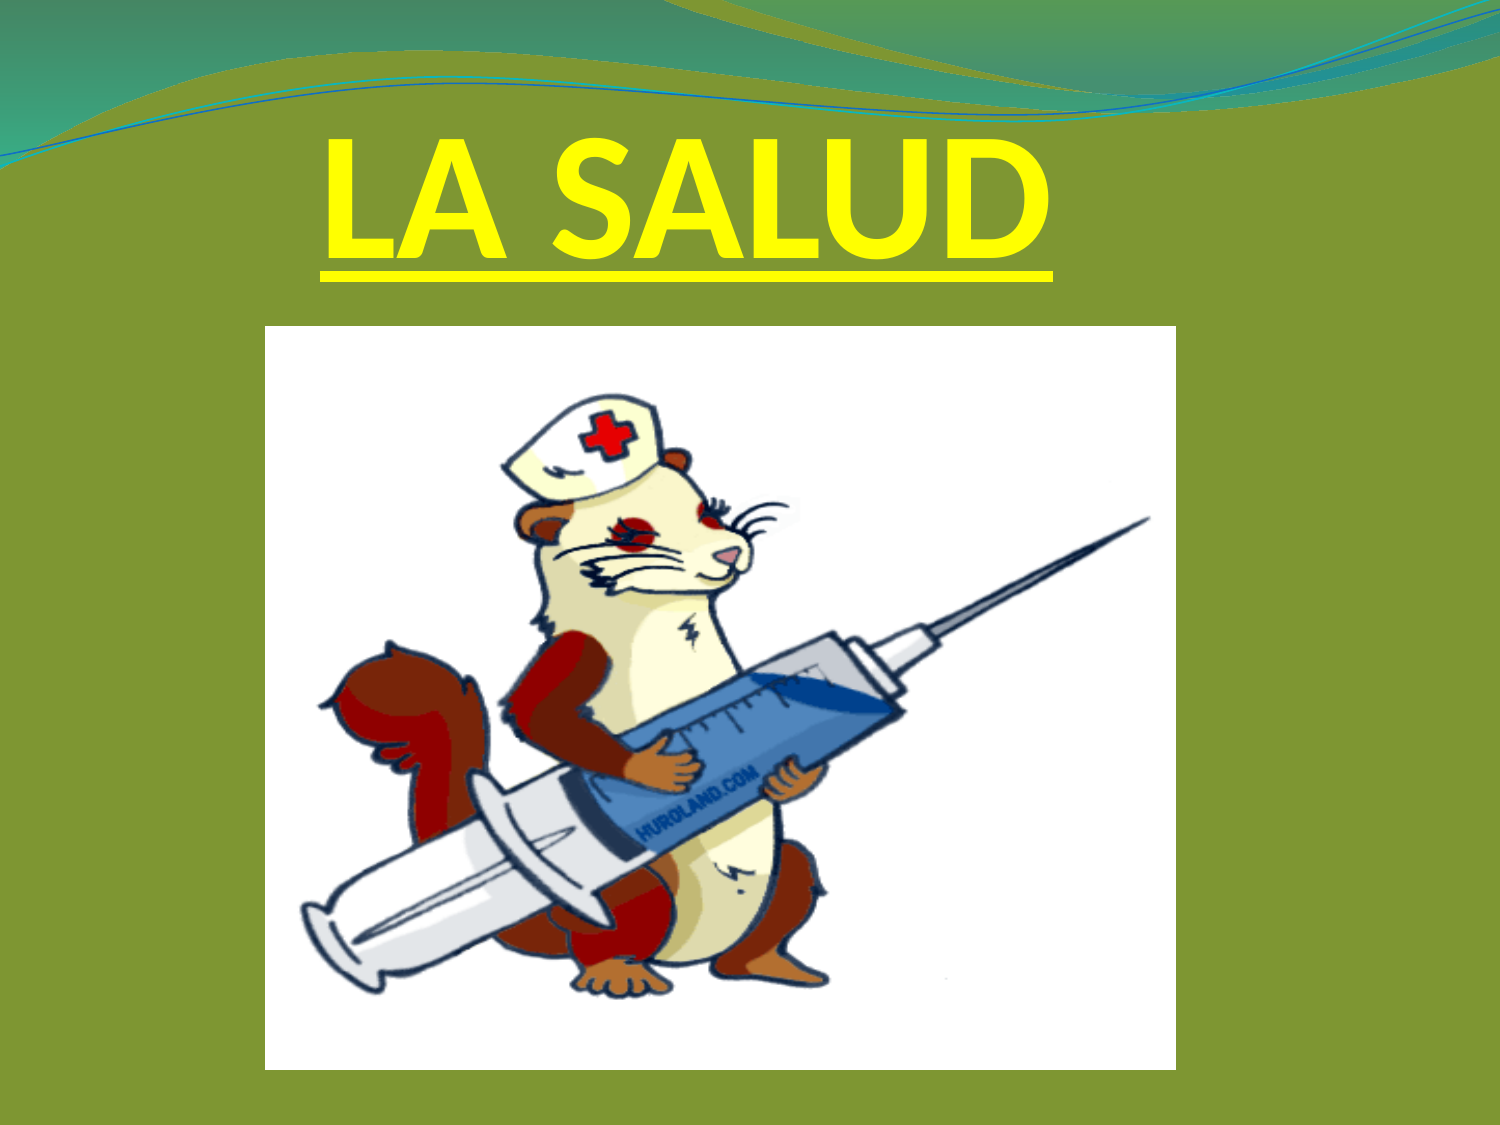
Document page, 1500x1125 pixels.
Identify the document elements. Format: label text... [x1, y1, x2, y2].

picture [265, 326, 1176, 1070]
title LA SALUD [0, 54, 1057, 296]
